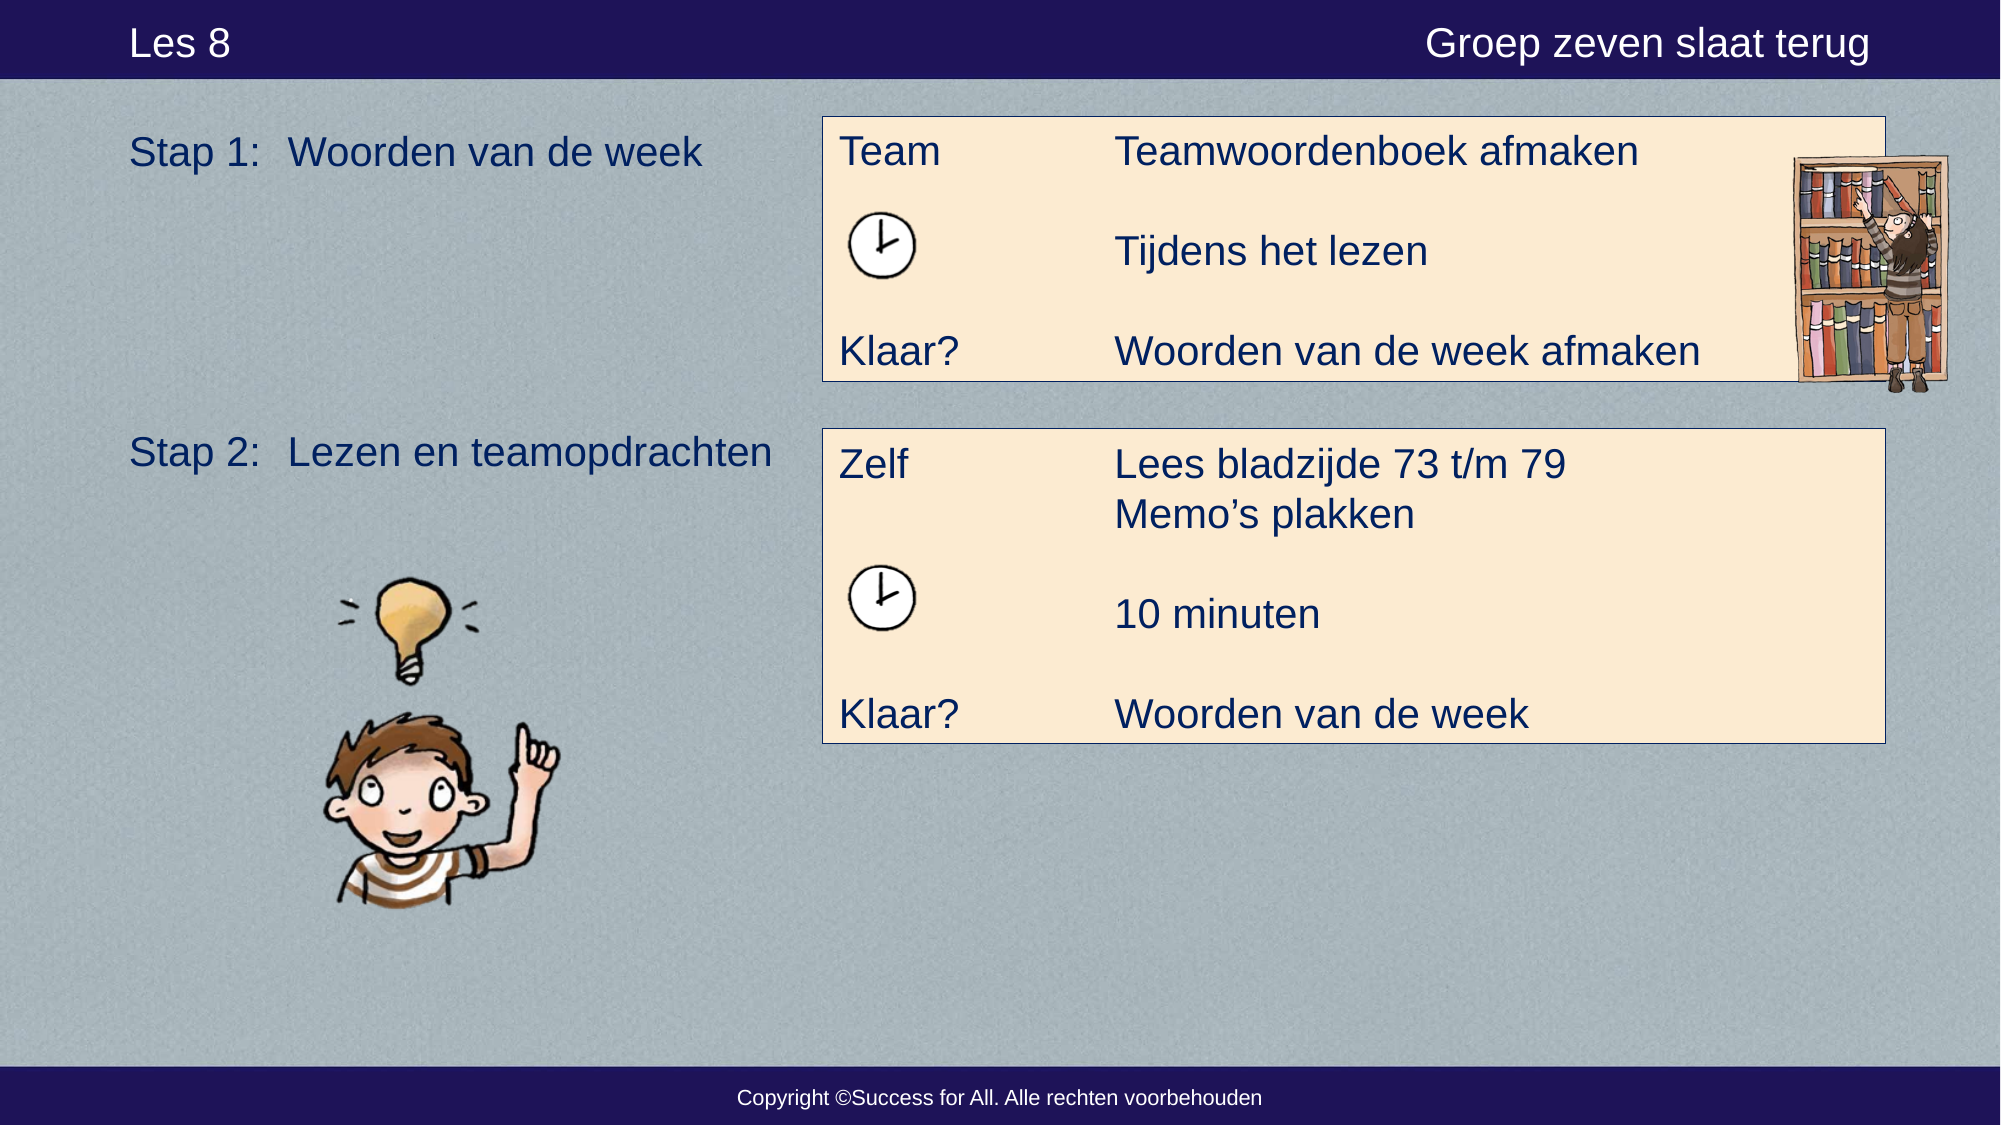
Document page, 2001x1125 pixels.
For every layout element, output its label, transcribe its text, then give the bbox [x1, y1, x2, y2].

text_box Copyright ©Success for All. Alle rechten voorbehouden [0, 1076, 2000, 1125]
picture [0, 0, 2001, 1125]
text_box Team Teamwoordenboek afmaken Tijdens het lezen Klaar? Woorden van de week afmaken [822, 116, 1886, 382]
text_box Groep zeven slaat terug [999, 8, 1886, 73]
text_box Zelf Lees bladzijde 73 t/m 79 Memo’s plakken 10 minuten Klaar? Woorden van de week [822, 428, 1886, 744]
text_box Stap 1: Woorden van de week Stap 2: Lezen en teamopdrachten [114, 117, 907, 483]
text_box Les 8 [114, 8, 354, 73]
